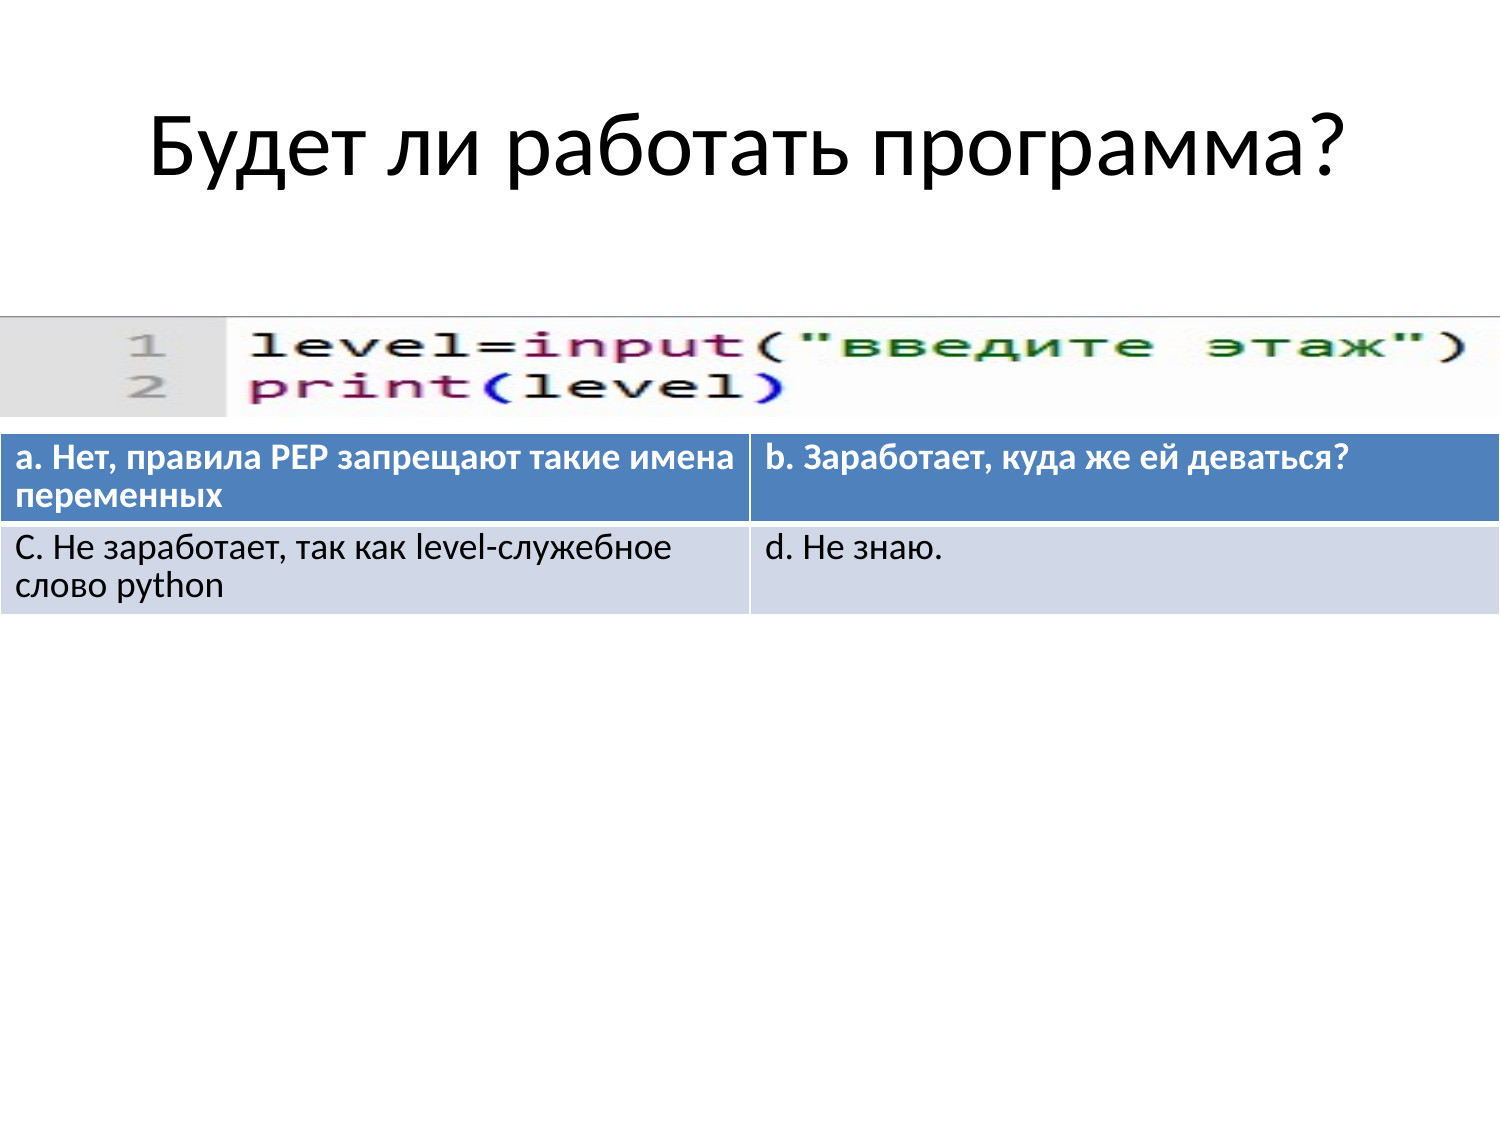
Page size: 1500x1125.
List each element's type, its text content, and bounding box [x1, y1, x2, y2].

table_header b. Заработает, куда же ей деваться? [751, 434, 1499, 521]
title Будет ли работать программа? [75, 45, 1425, 233]
table_header a. Нет, правила PEP запрещают такие имена переменных [1, 434, 749, 521]
table_cell d. Не знаю. [751, 527, 1499, 614]
table_cell С. Не заработает, так как level-служебное слово python [1, 527, 749, 614]
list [0, 316, 1500, 417]
